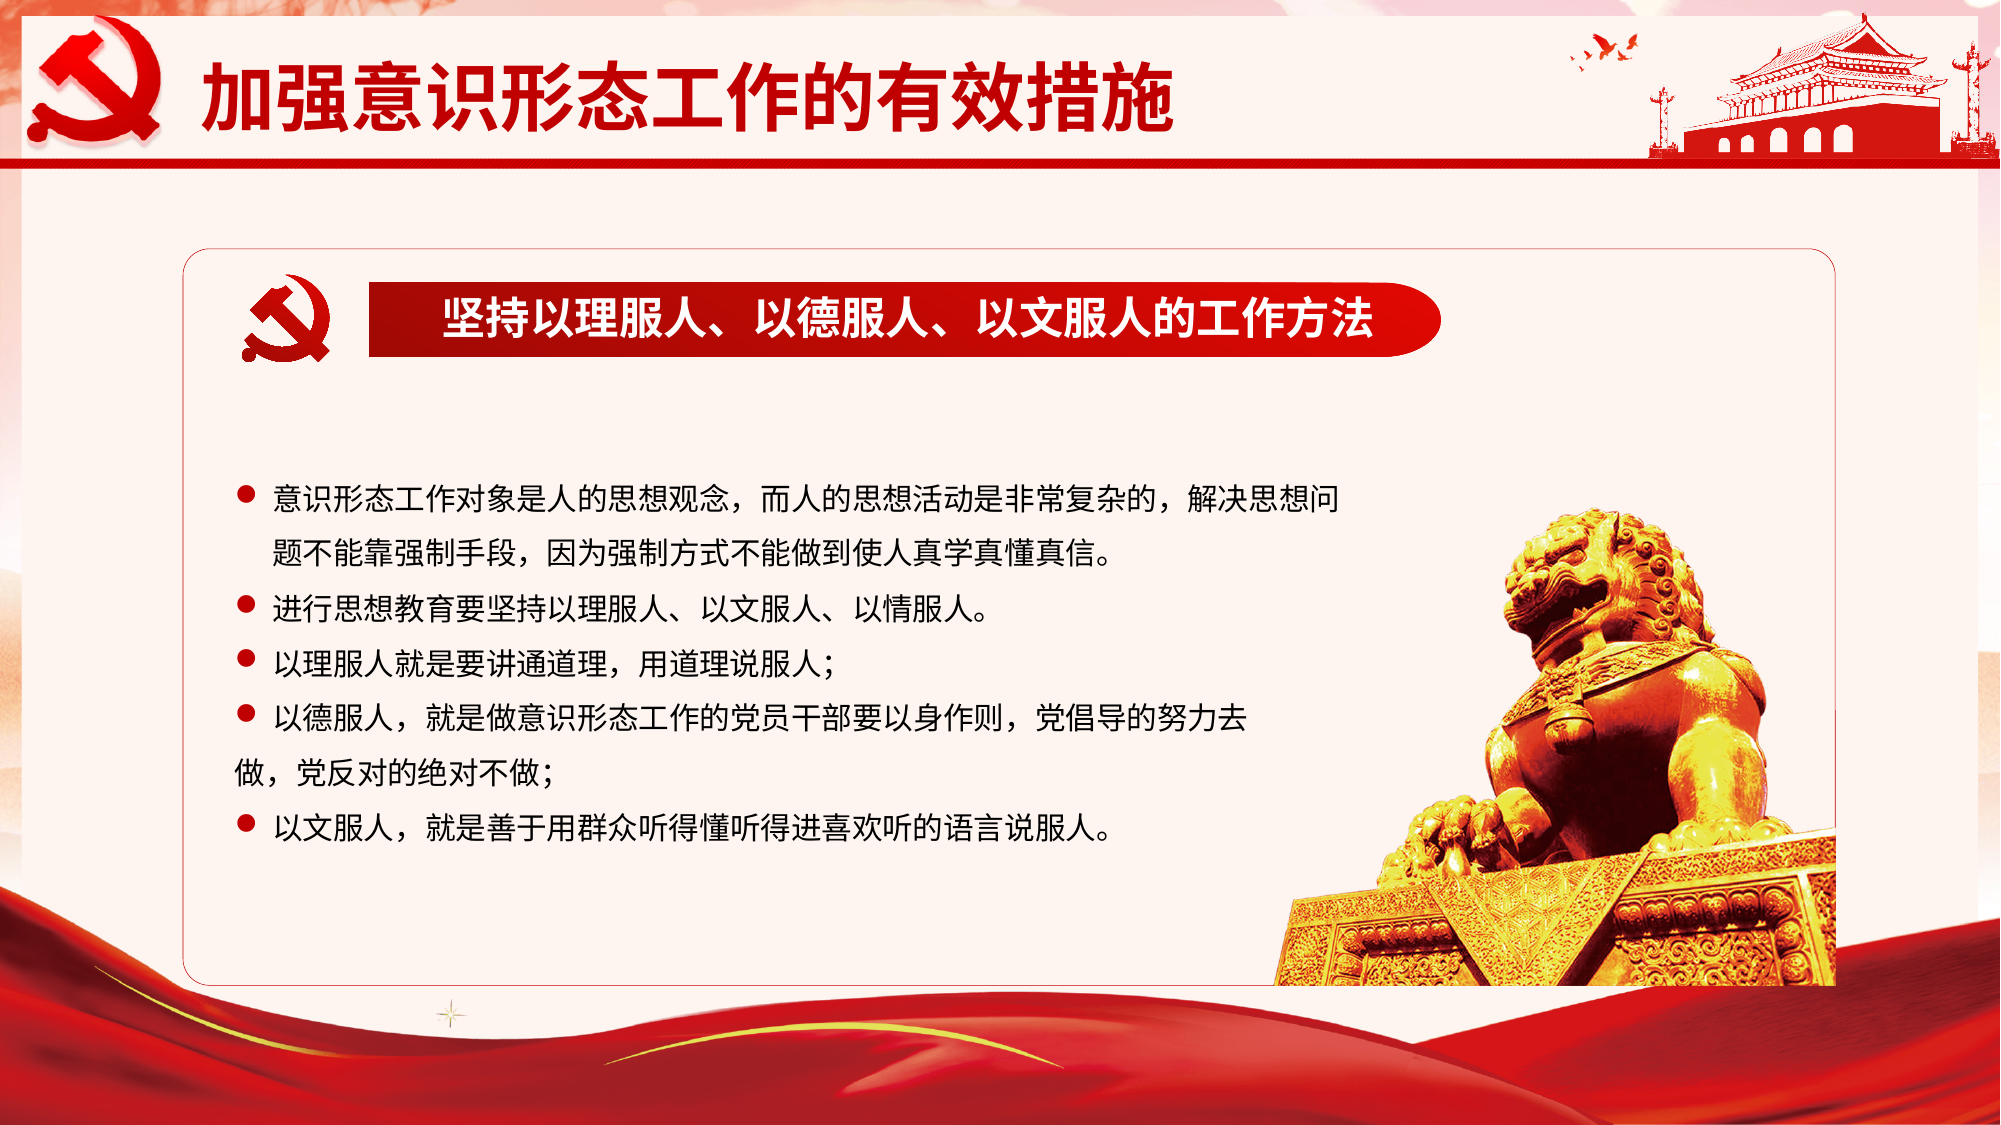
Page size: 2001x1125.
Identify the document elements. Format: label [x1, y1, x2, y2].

text_box [182, 248, 1854, 986]
picture [0, 0, 2000, 159]
picture [0, 169, 2000, 1125]
